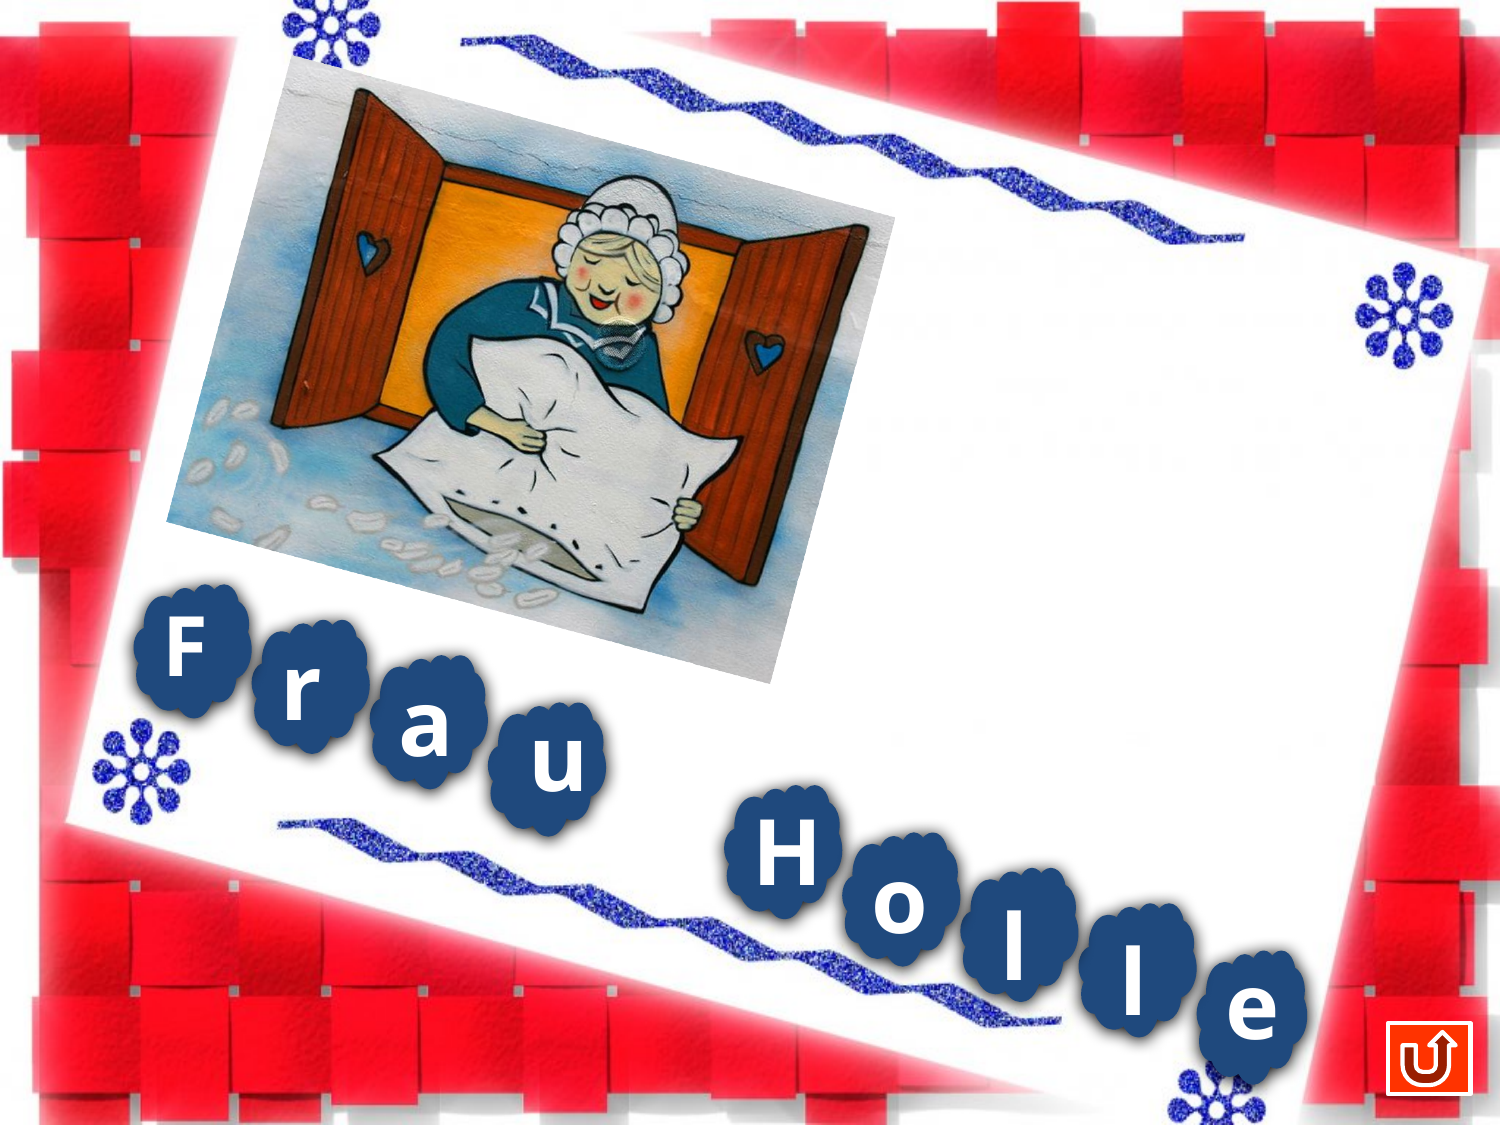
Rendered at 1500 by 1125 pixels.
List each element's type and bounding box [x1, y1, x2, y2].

picture [0, 0, 1500, 1125]
text_box [135, 585, 1306, 1083]
